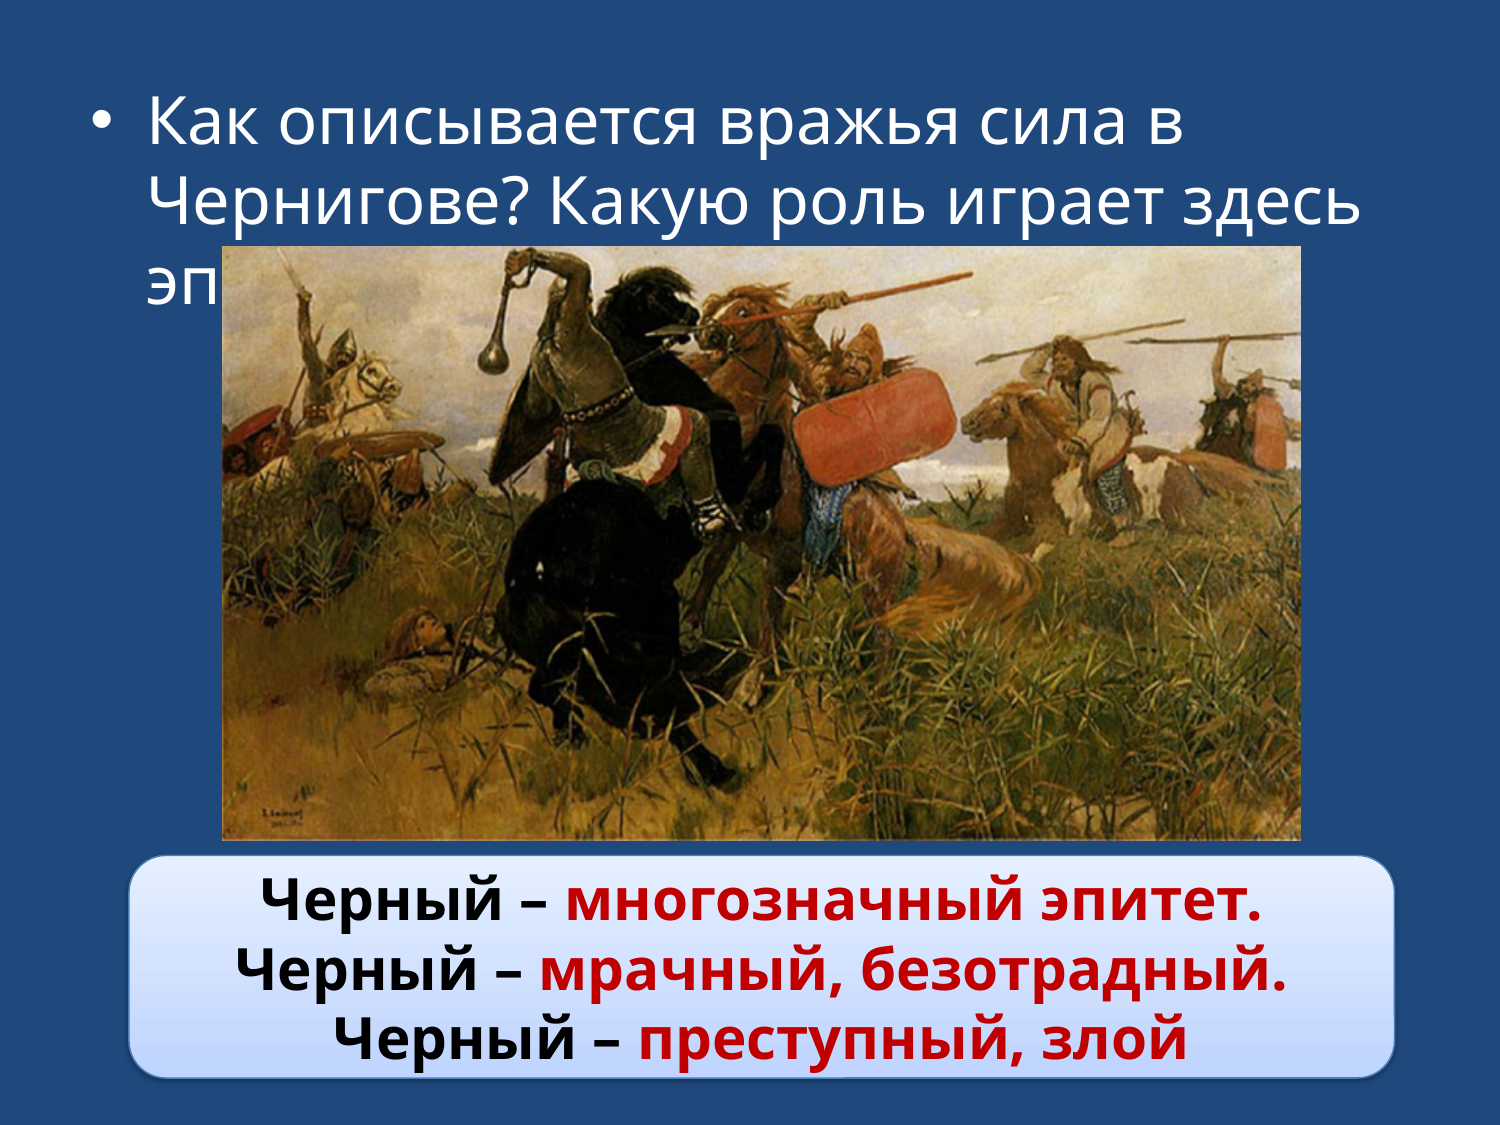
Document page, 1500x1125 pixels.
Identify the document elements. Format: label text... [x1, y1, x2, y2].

text_box Черный – многозначный эпитет. Черный – мрачный, безотрадный. Черный – преступный, злой [128, 854, 1396, 1079]
picture [222, 245, 1301, 841]
list Как описывается вражья сила в Чернигове? Какую роль играет здесь эпитет «черный»? [75, 70, 1425, 282]
